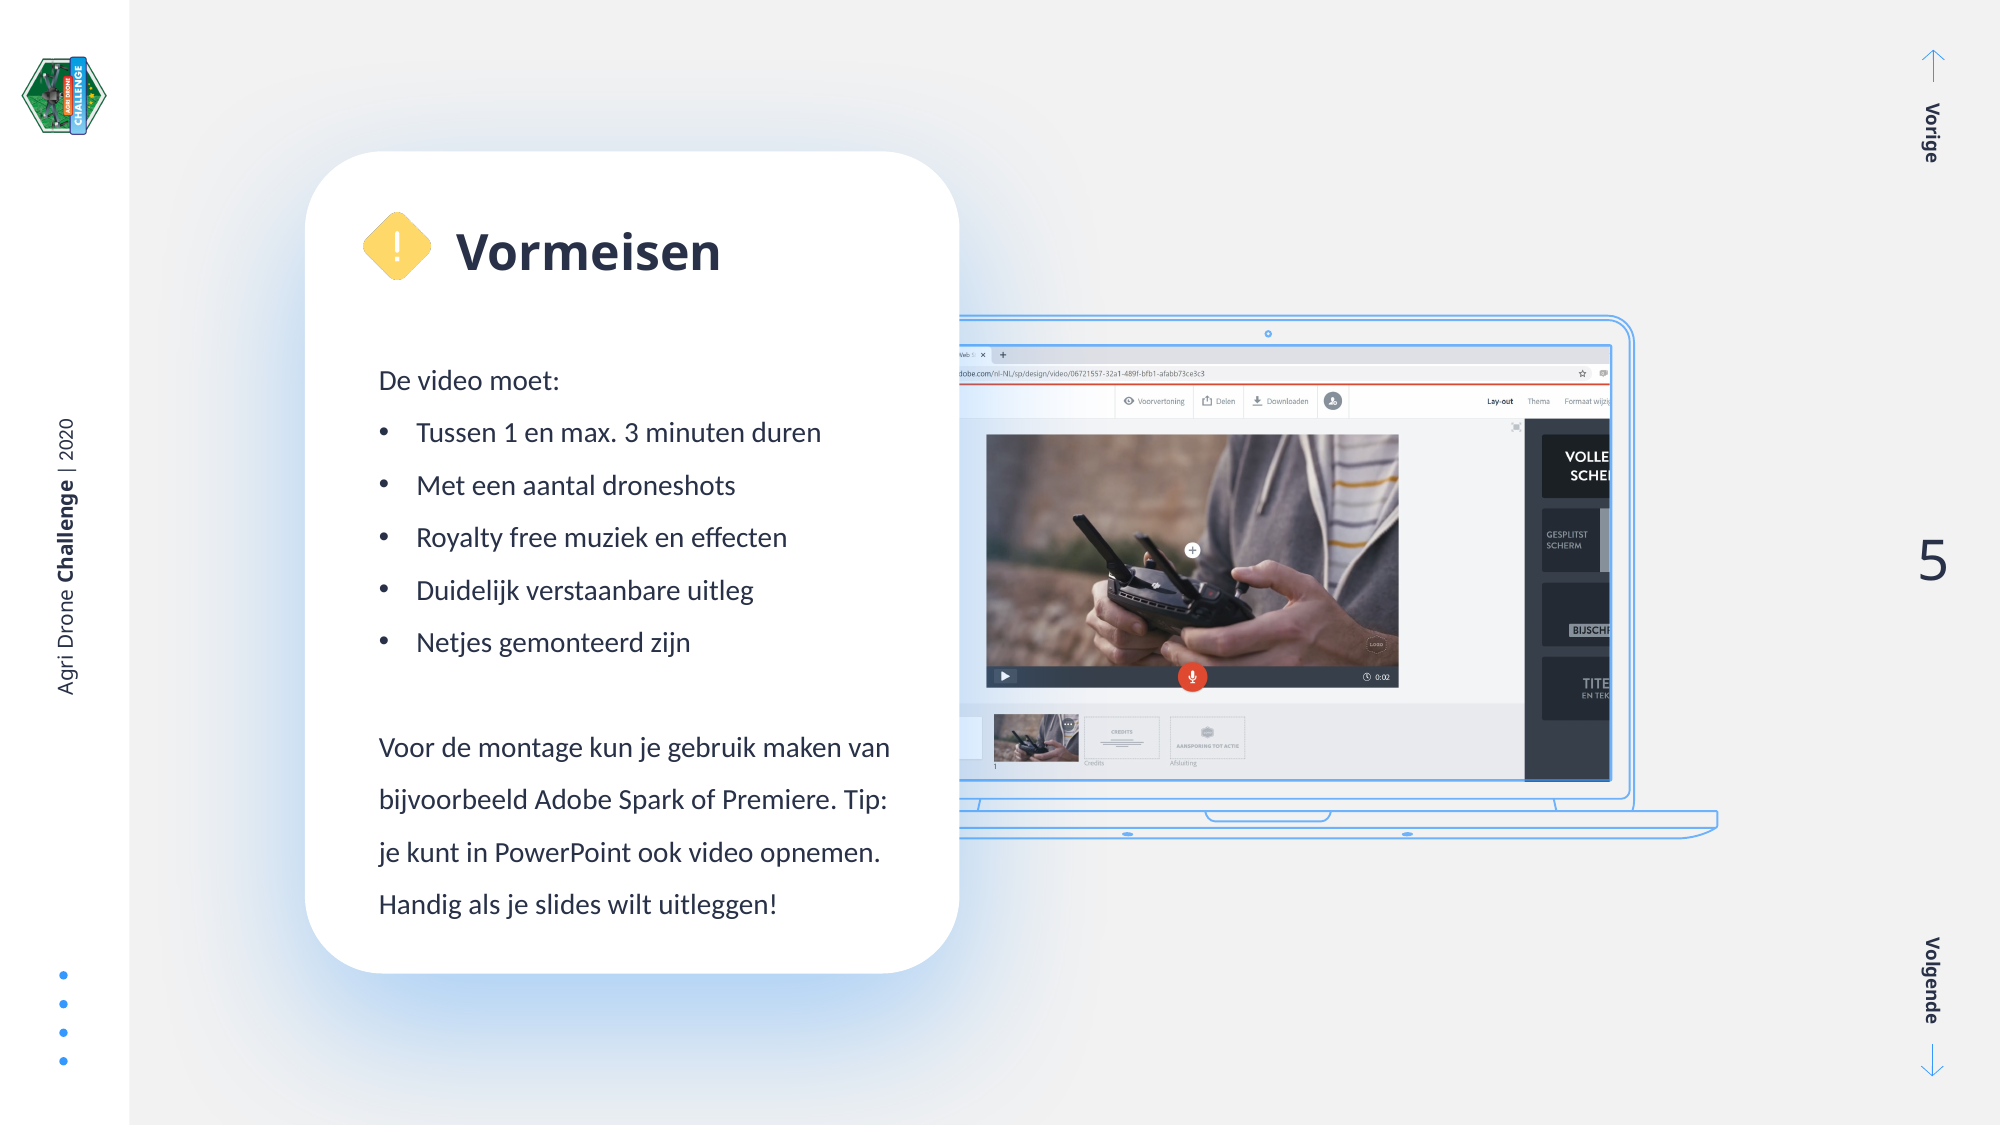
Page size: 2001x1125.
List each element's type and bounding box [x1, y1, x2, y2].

text_box [960, 314, 1719, 840]
picture [363, 212, 431, 280]
picture [19, 50, 110, 142]
text_box [304, 151, 960, 974]
